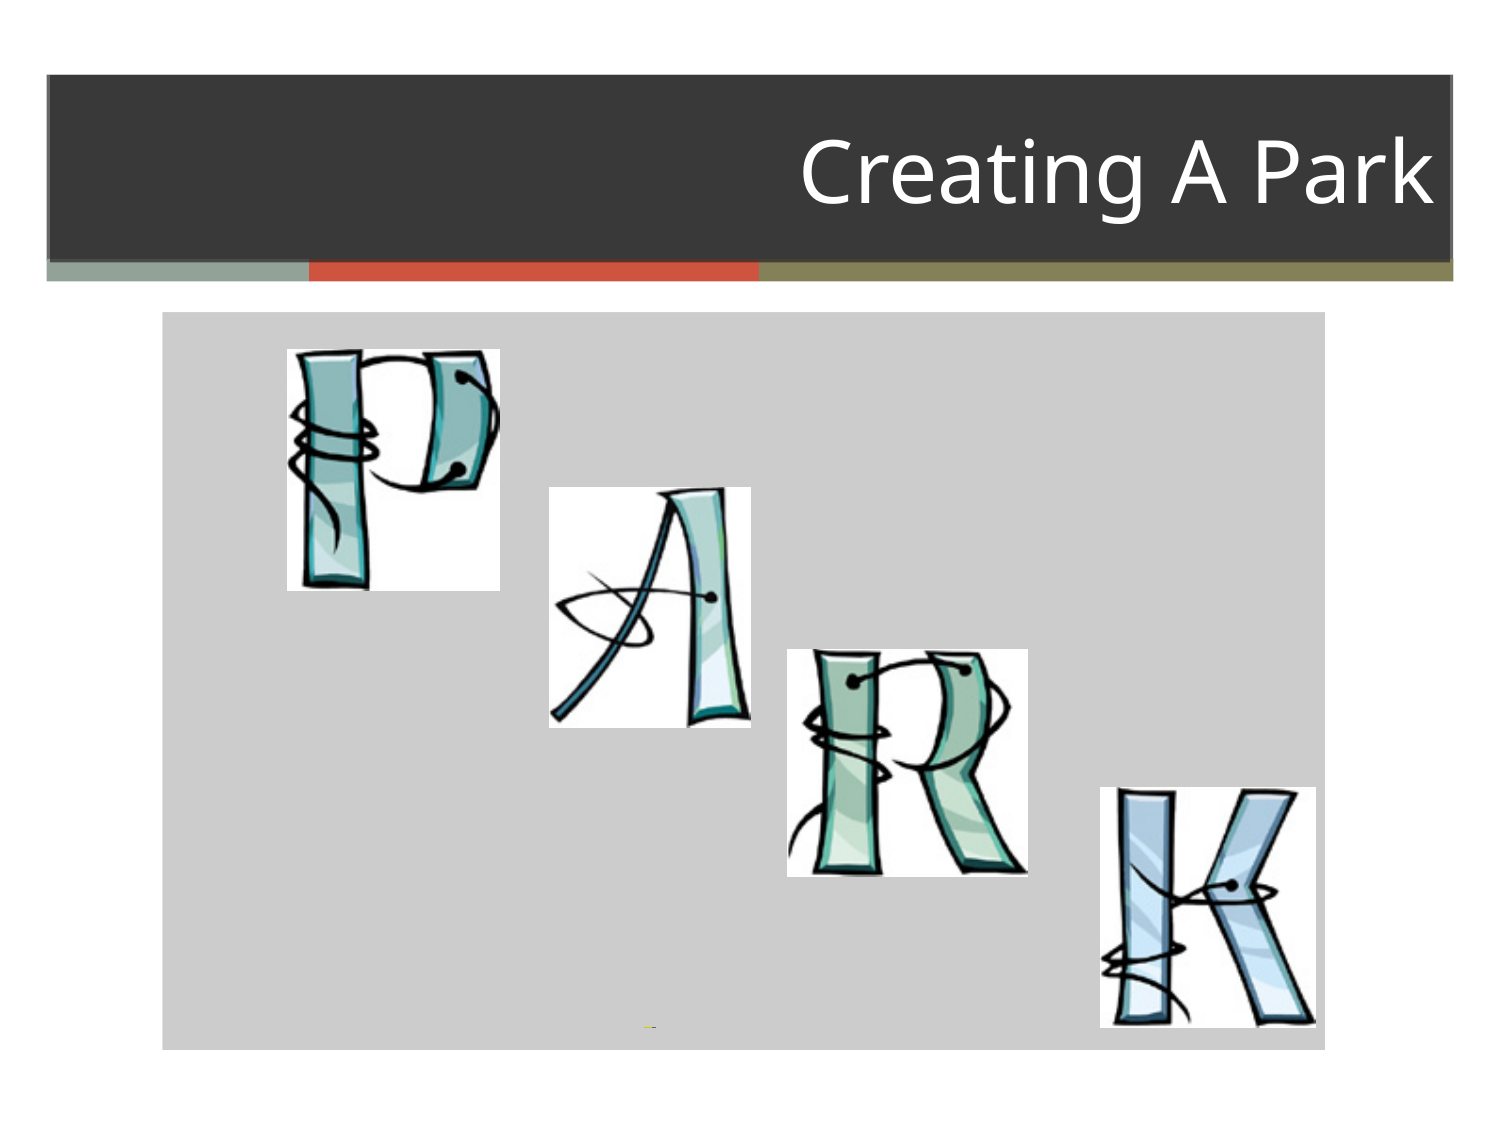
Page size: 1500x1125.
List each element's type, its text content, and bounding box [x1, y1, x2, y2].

title Creating A Park [50, 75, 1450, 263]
picture [1099, 786, 1317, 1029]
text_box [161, 311, 1326, 1051]
picture [549, 486, 751, 729]
picture [786, 649, 1029, 878]
picture [286, 349, 500, 591]
